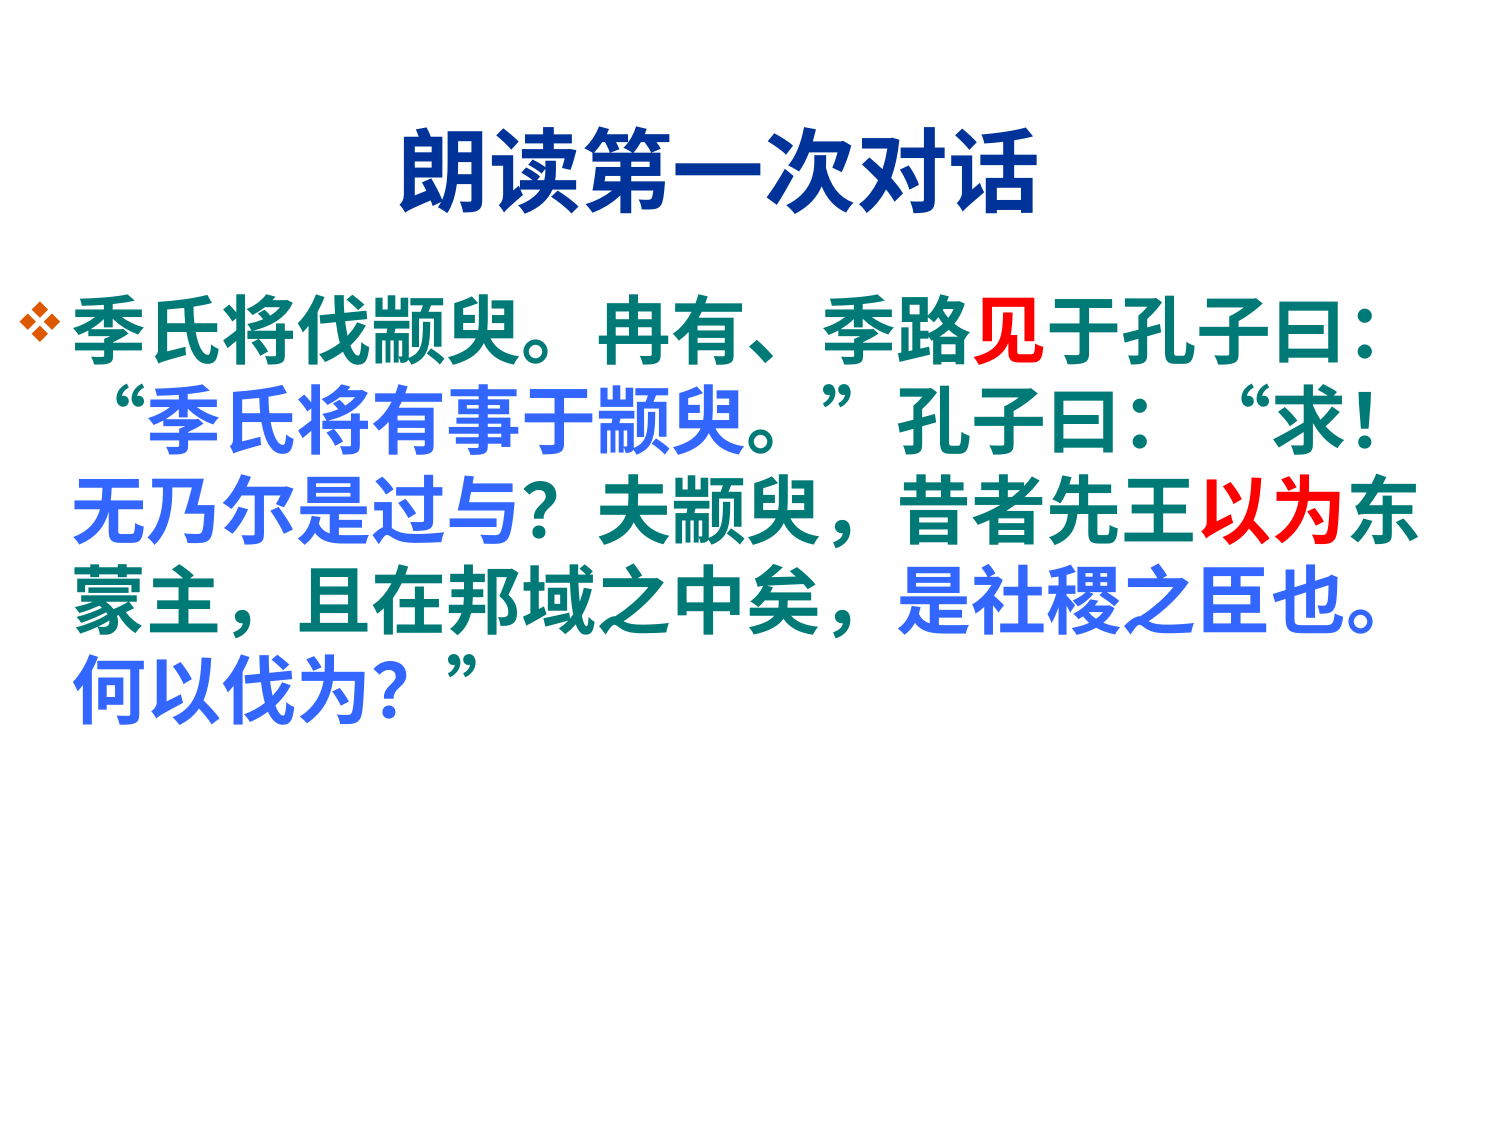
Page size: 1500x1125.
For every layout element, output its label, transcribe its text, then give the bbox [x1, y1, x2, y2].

text_box 朗读第一次对话 [24, 49, 1413, 288]
list 季氏将伐颛臾。冉有、季路见于孔子曰：“季氏将有事于颛臾。”孔子曰：“求！无乃尔是过与？夫颛臾，昔者先王以为东蒙主，且在邦域之中矣，是社稷之臣也。何以伐为？” [0, 66, 1500, 872]
